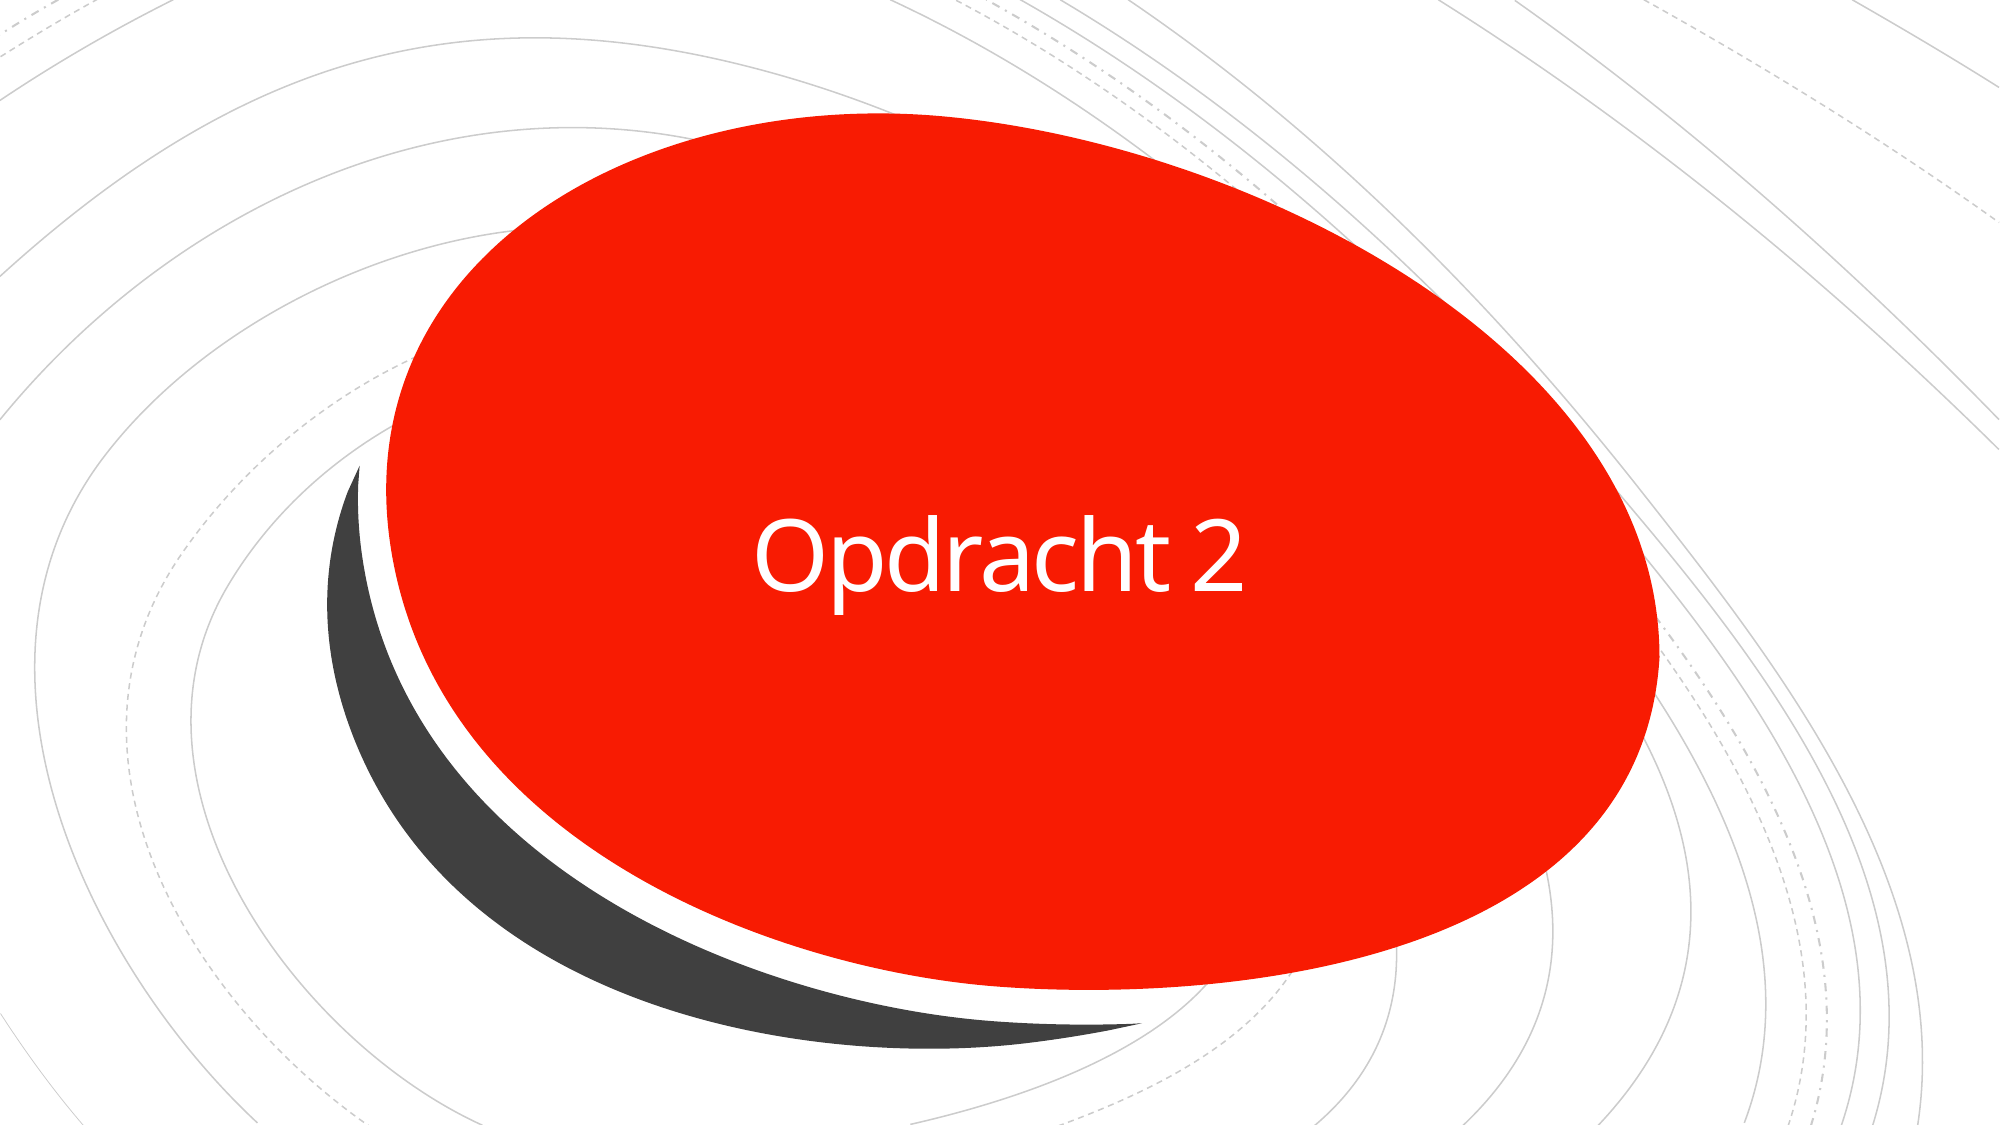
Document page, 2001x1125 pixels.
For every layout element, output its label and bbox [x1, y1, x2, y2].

text_box [0, 0, 2000, 1125]
